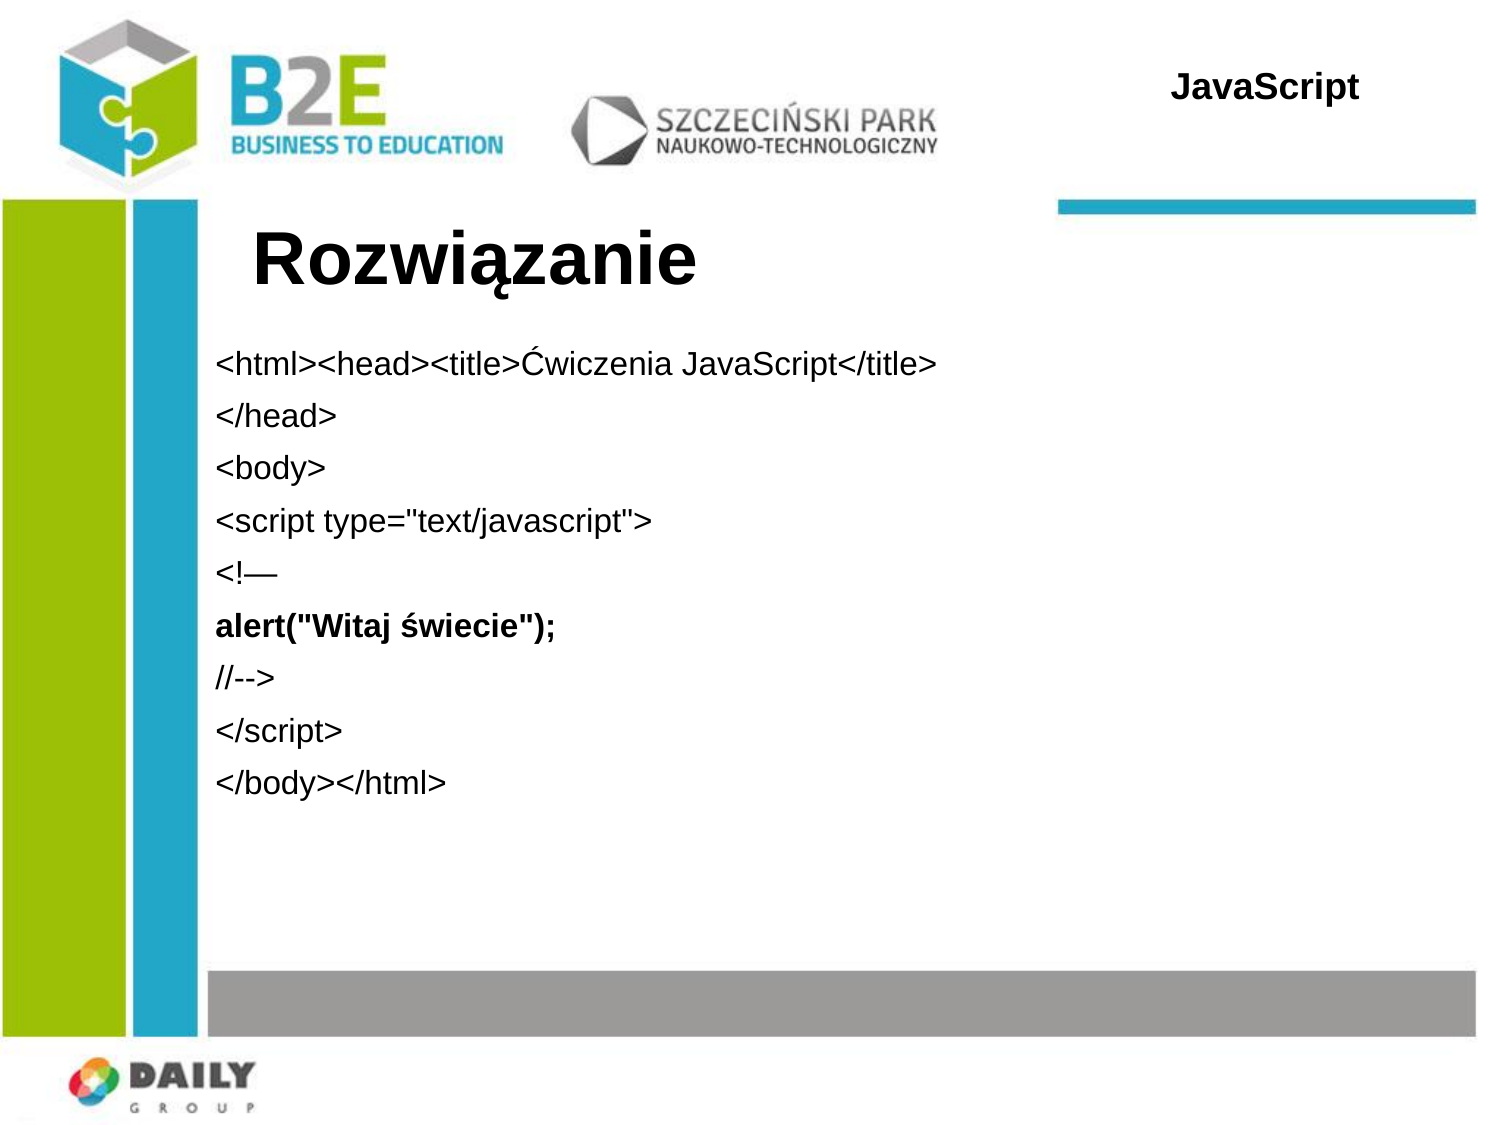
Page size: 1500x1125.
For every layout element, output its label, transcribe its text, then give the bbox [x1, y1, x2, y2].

list <html><head><title>Ćwiczenia JavaScript</title> </head> <body> <script type="text/javascript"> <!— alert("Witaj świecie"); //--> </script> </body></html> [200, 326, 1473, 966]
text_box JavaScript [1155, 54, 1375, 115]
title Rozwiązanie [200, 218, 1473, 315]
picture [0, 0, 1500, 1125]
